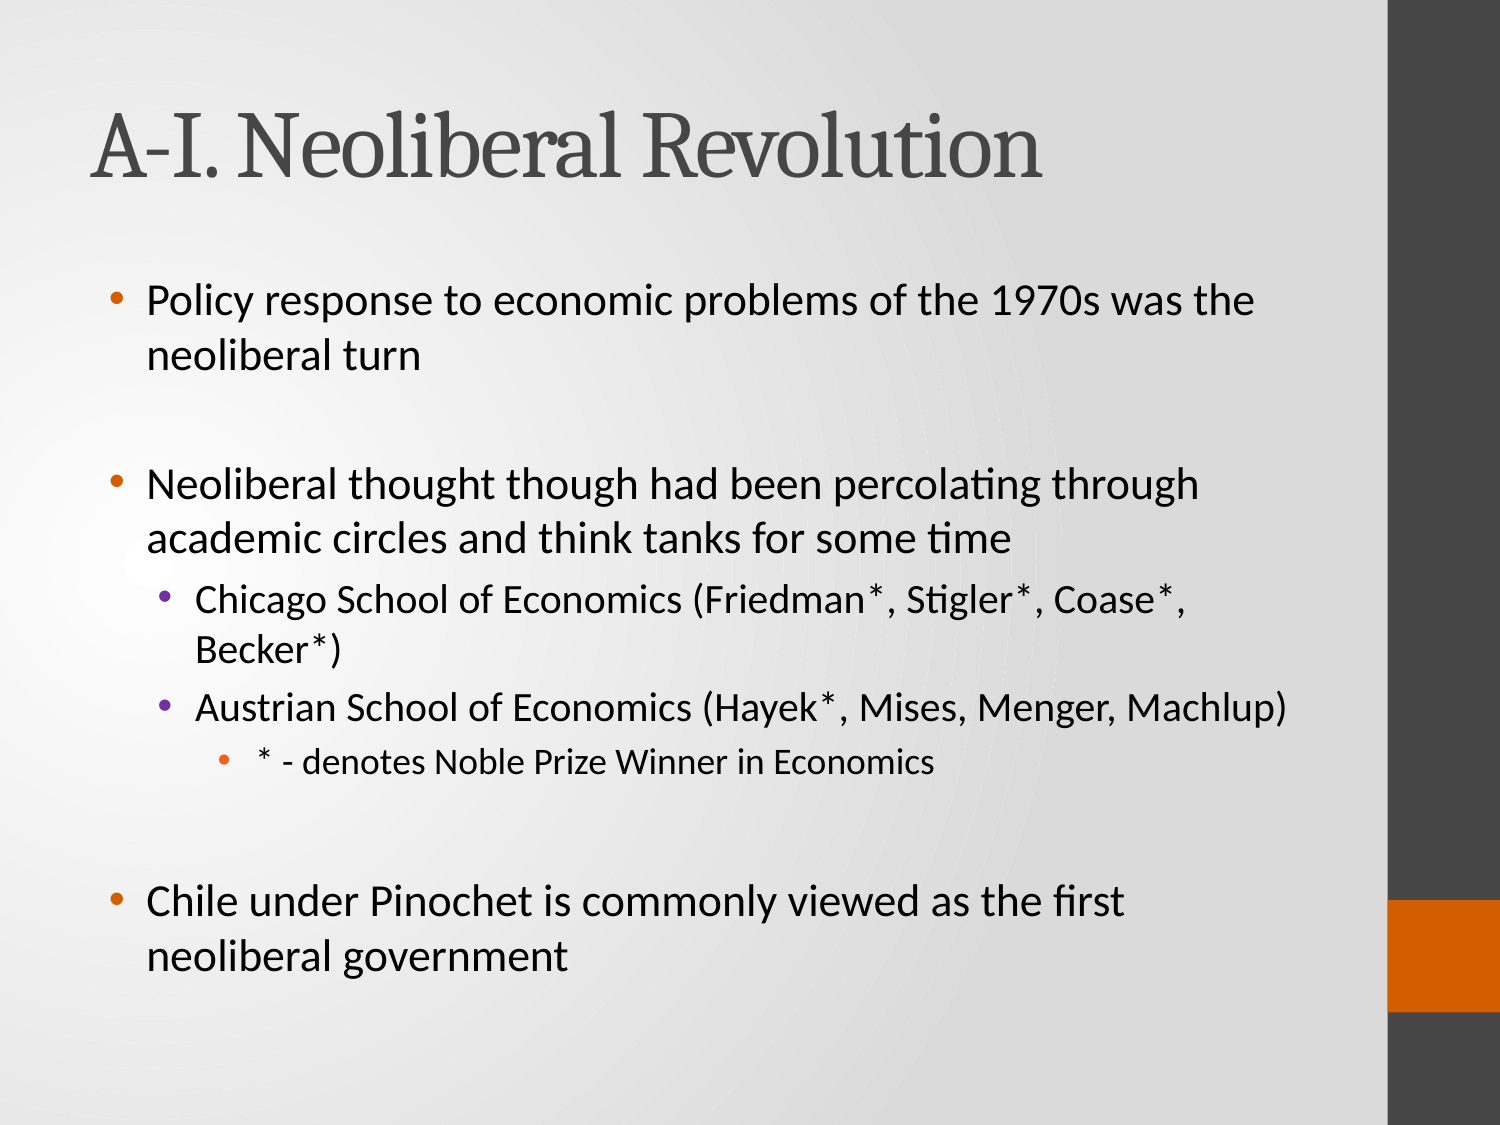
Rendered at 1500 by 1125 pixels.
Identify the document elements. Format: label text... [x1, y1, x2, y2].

title A-I. Neoliberal Revolution [75, 45, 1325, 233]
list Policy response to economic problems of the 1970s was the neoliberal turn Neoliberal thought though had been percolating through academic circles and think tanks for some time Chicago School of Economics (Friedman*, Stigler*, Coase*, Becker*) Austrian School of Economics (Hayek*, Mises, Menger, Machlup) * - denotes Noble Prize Winner in Economics Chile under Pinochet is commonly viewed as the first neoliberal government [75, 262, 1325, 1050]
